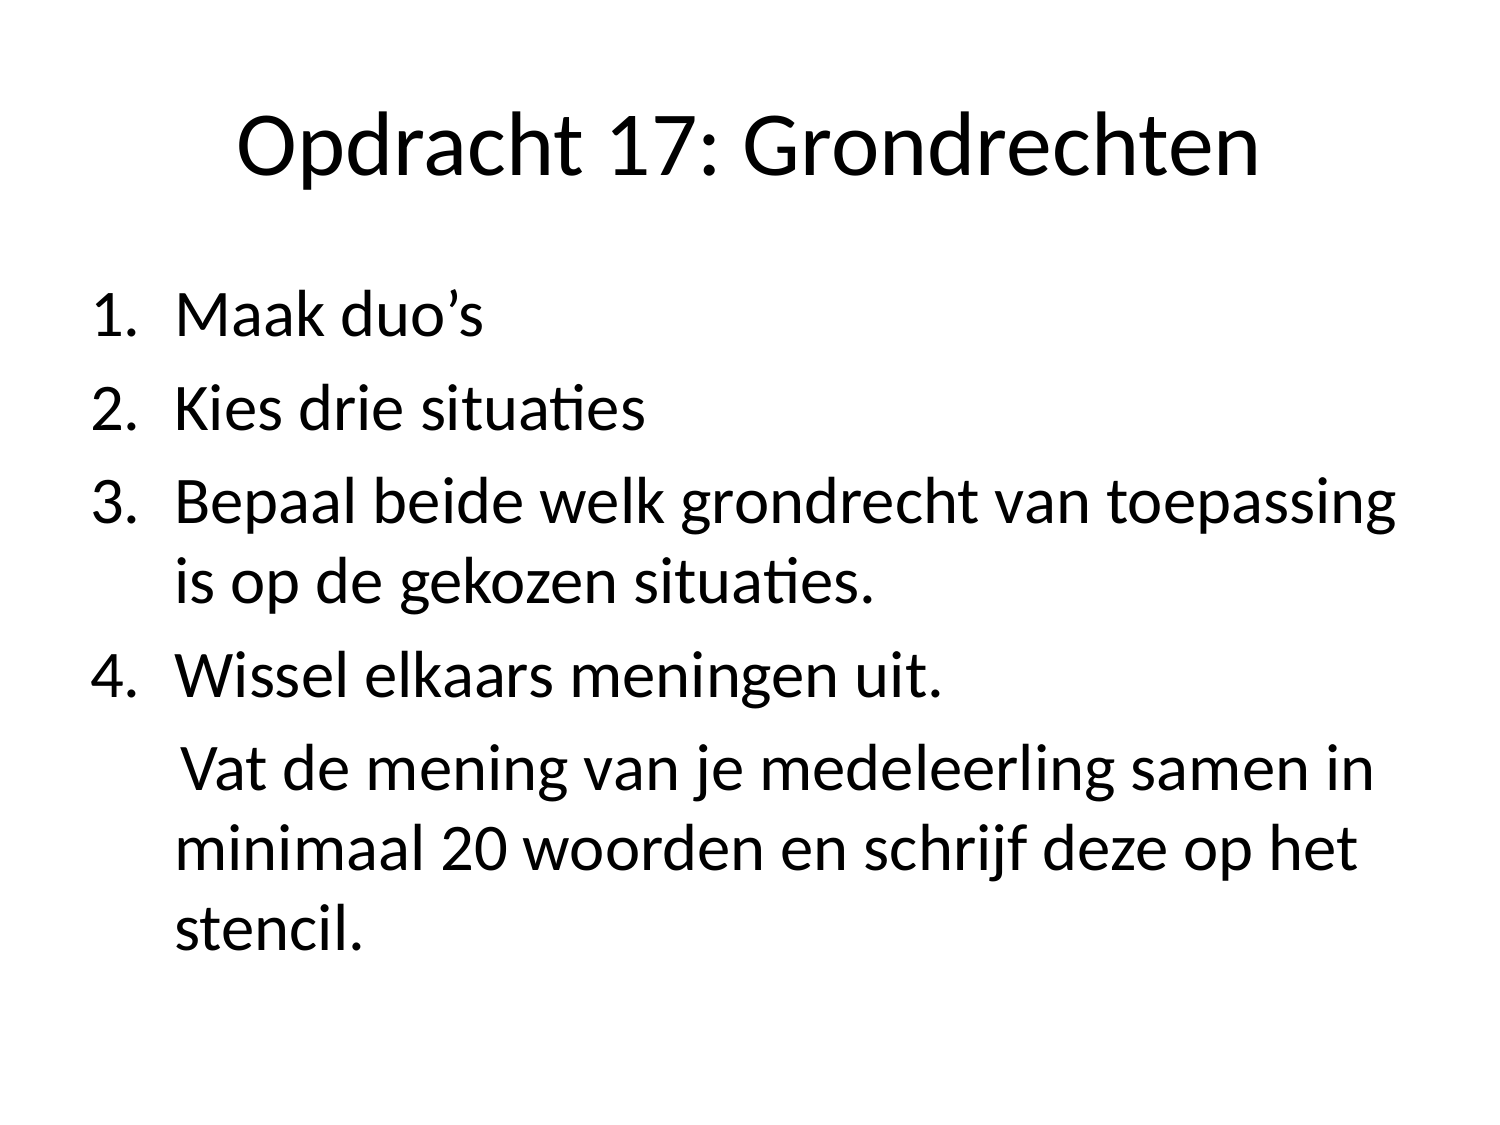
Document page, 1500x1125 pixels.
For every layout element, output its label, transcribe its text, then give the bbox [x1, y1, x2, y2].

title Opdracht 17: Grondrechten [75, 45, 1425, 233]
list Maak duo’s Kies drie situaties Bepaal beide welk grondrecht van toepassing is op de gekozen situaties. Wissel elkaars meningen uit. Vat de mening van je medeleerling samen in minimaal 20 woorden en schrijf deze op het stencil. [75, 262, 1425, 1005]
